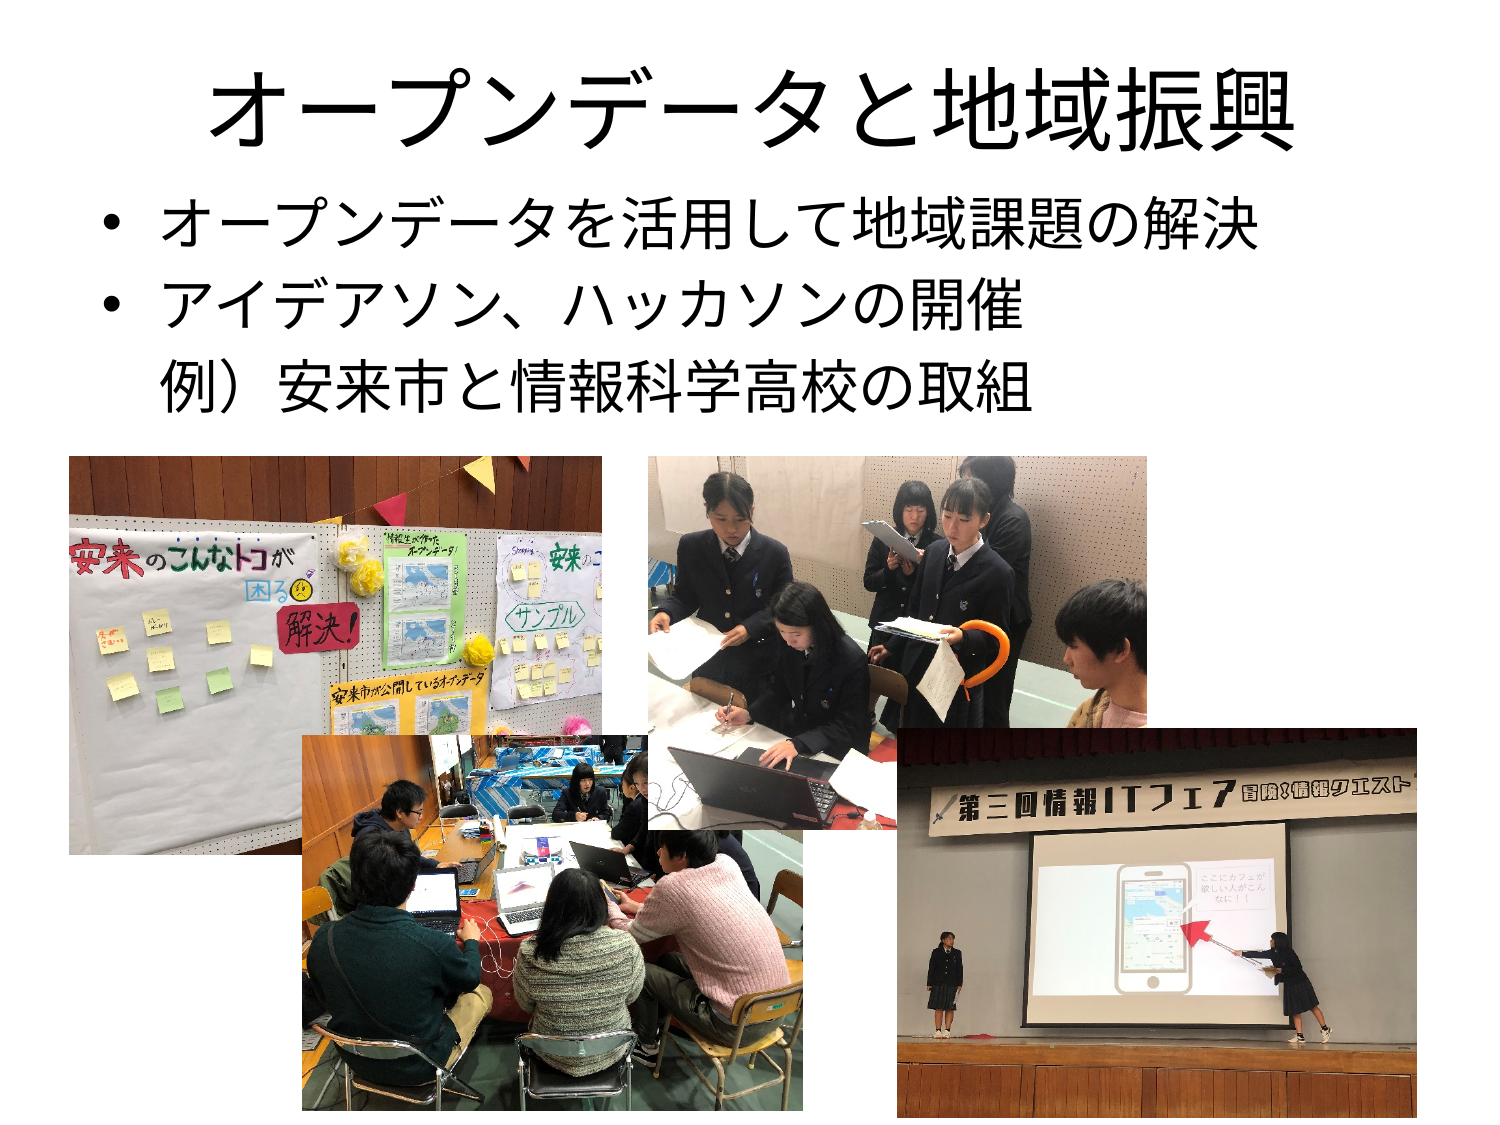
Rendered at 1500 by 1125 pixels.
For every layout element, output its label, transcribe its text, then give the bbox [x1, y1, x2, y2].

picture [69, 455, 1417, 1119]
list オープンデータを活用して地域課題の解決 アイデアソン、ハッカソンの開催 例）安来市と情報科学高校の取組 [86, 233, 1425, 414]
text_box オープンデータと地域振興 [74, 45, 1425, 233]
